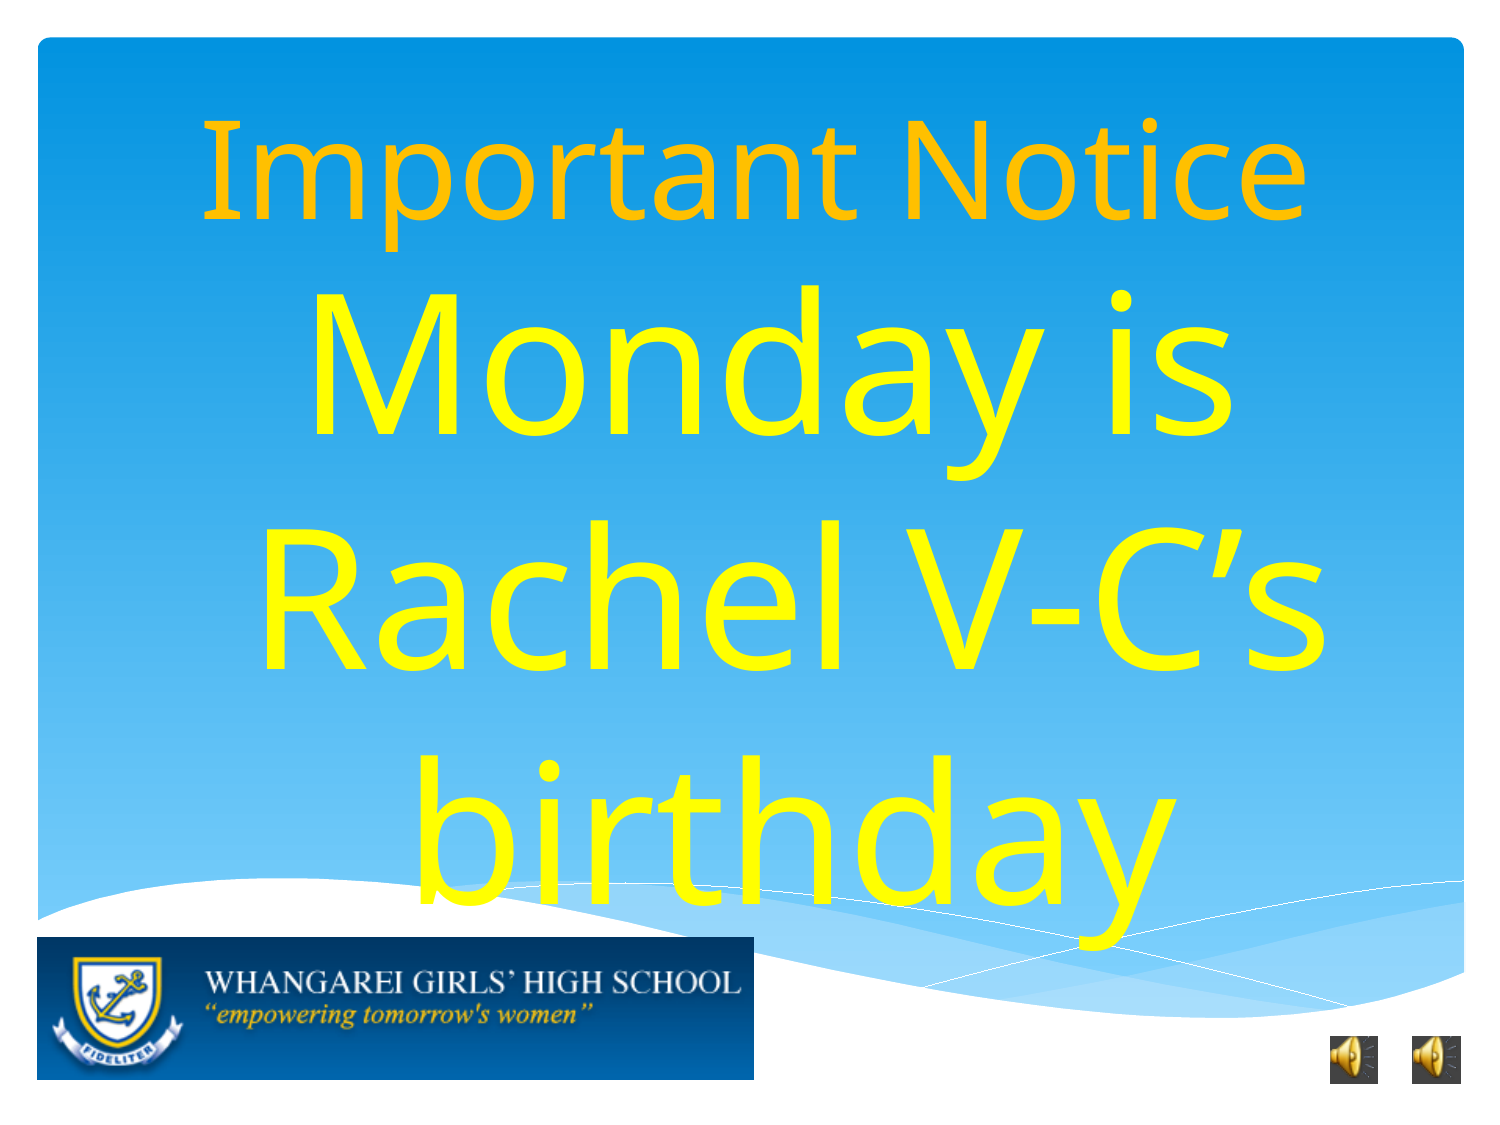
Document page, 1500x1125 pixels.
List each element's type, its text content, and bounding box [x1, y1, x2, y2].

text_box Important Notice [149, 37, 1362, 255]
picture [1411, 1034, 1462, 1086]
picture [37, 937, 754, 1080]
text_box Monday is Rachel V-C’s birthday [149, 231, 1391, 963]
picture [1328, 1034, 1380, 1086]
